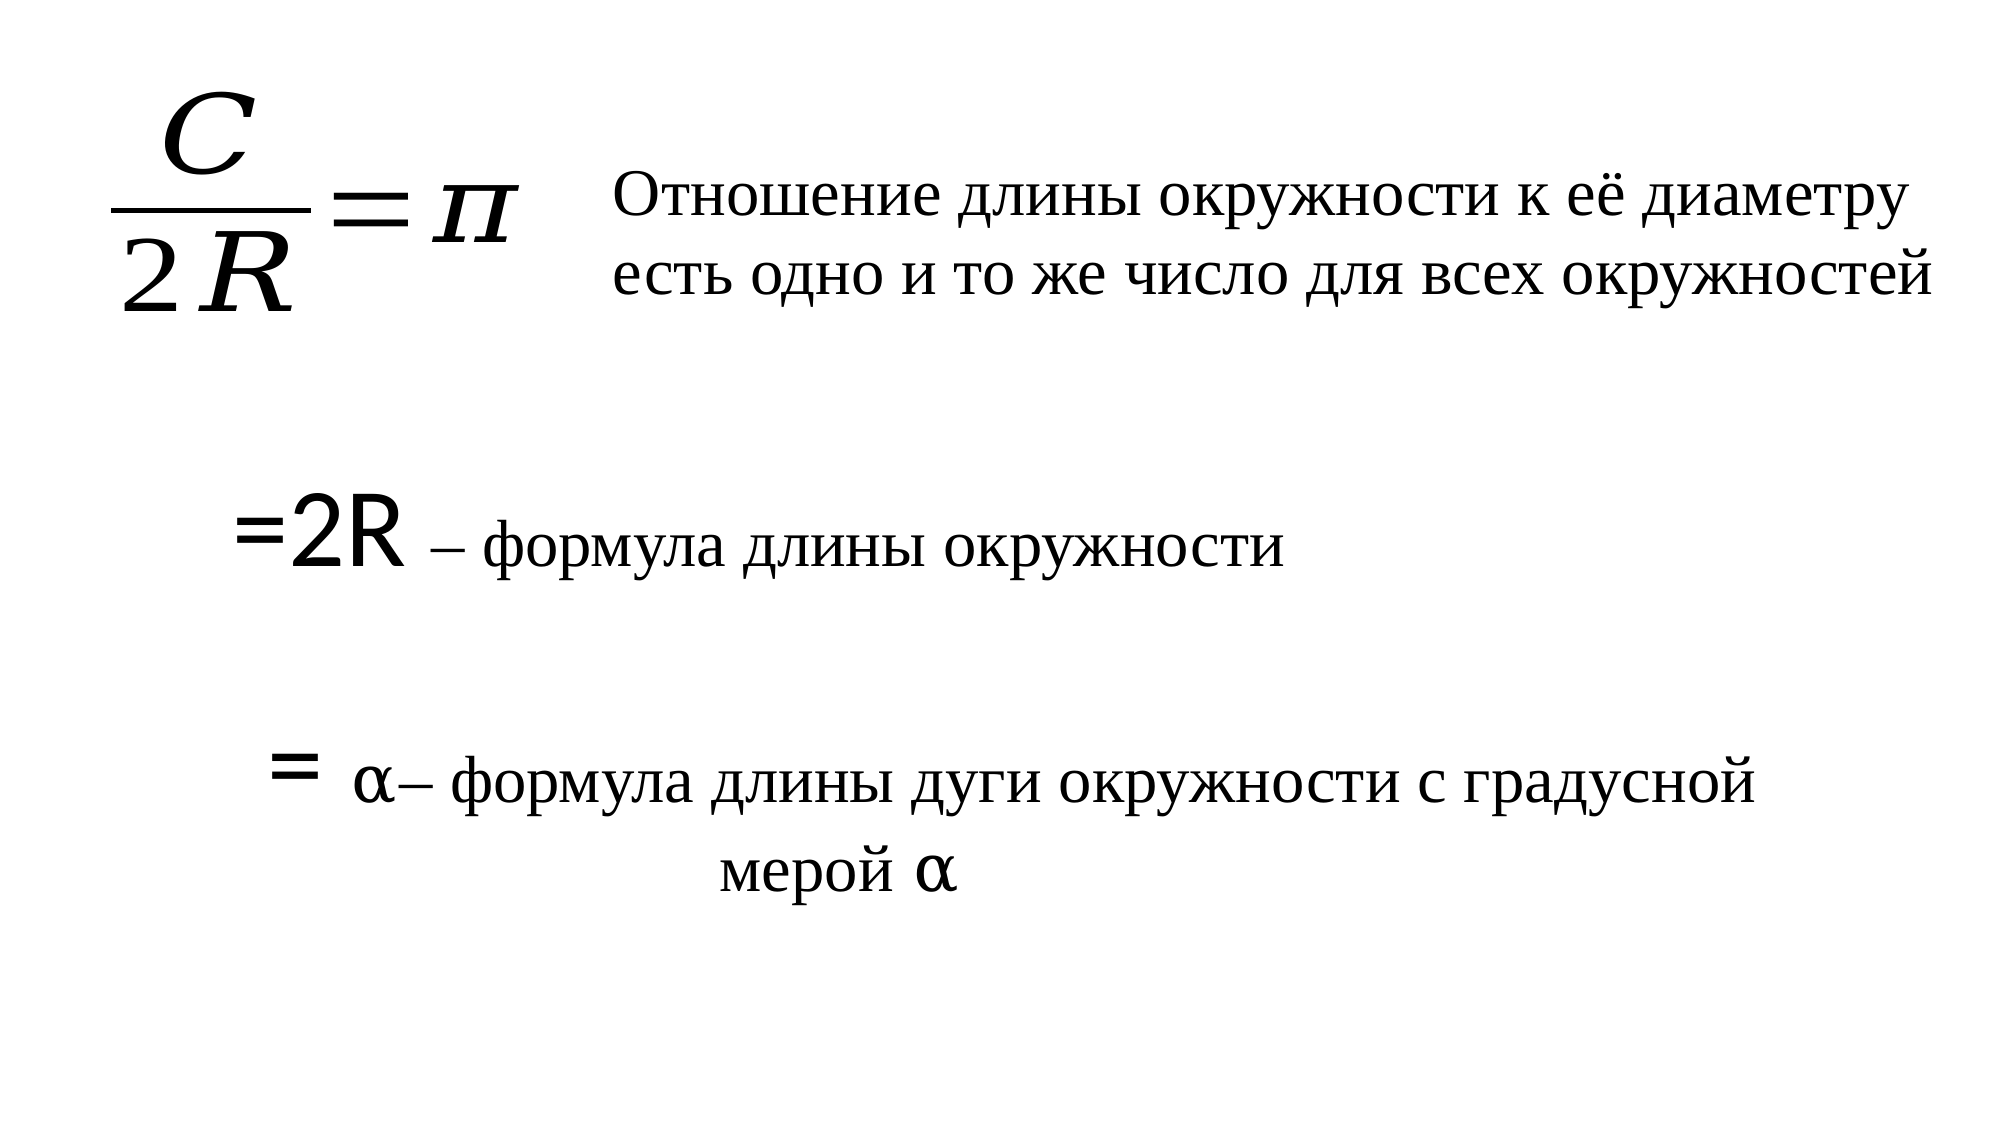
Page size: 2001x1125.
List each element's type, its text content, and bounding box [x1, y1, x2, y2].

text_box Отношение длины окружности к её диаметру есть одно и то же число для всех окружностей [598, 141, 2000, 316]
